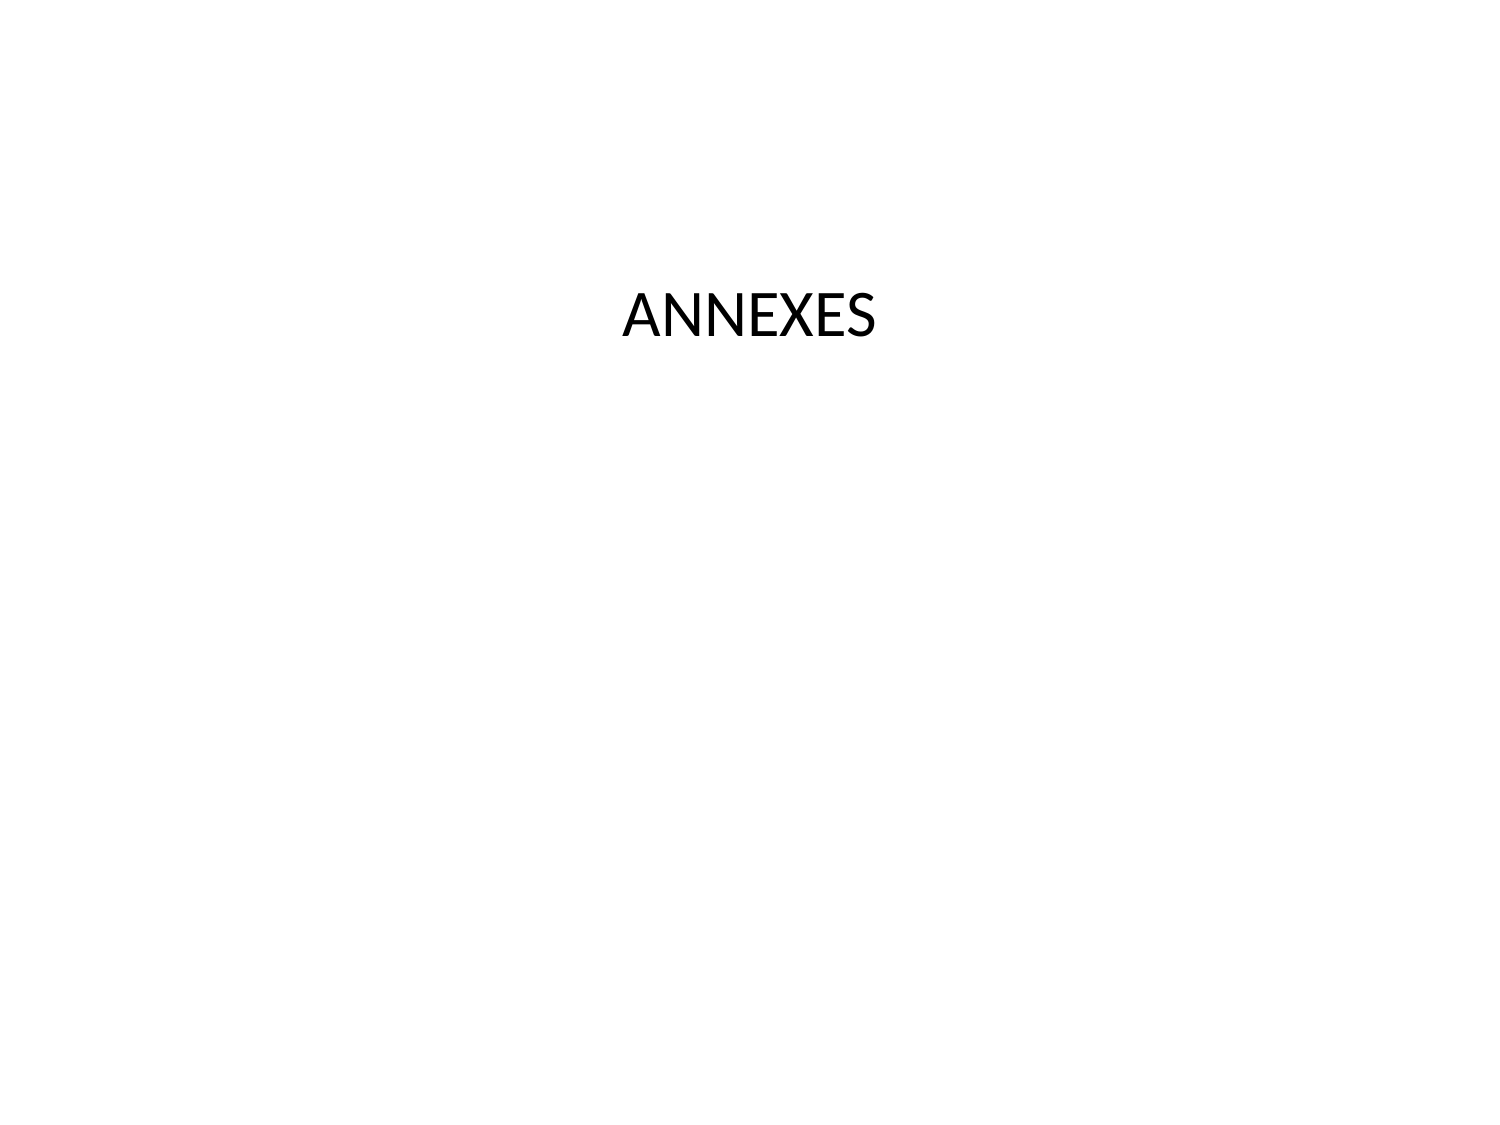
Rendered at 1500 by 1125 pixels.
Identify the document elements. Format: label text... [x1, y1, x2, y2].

text_box ANNEXES [75, 262, 1425, 1005]
